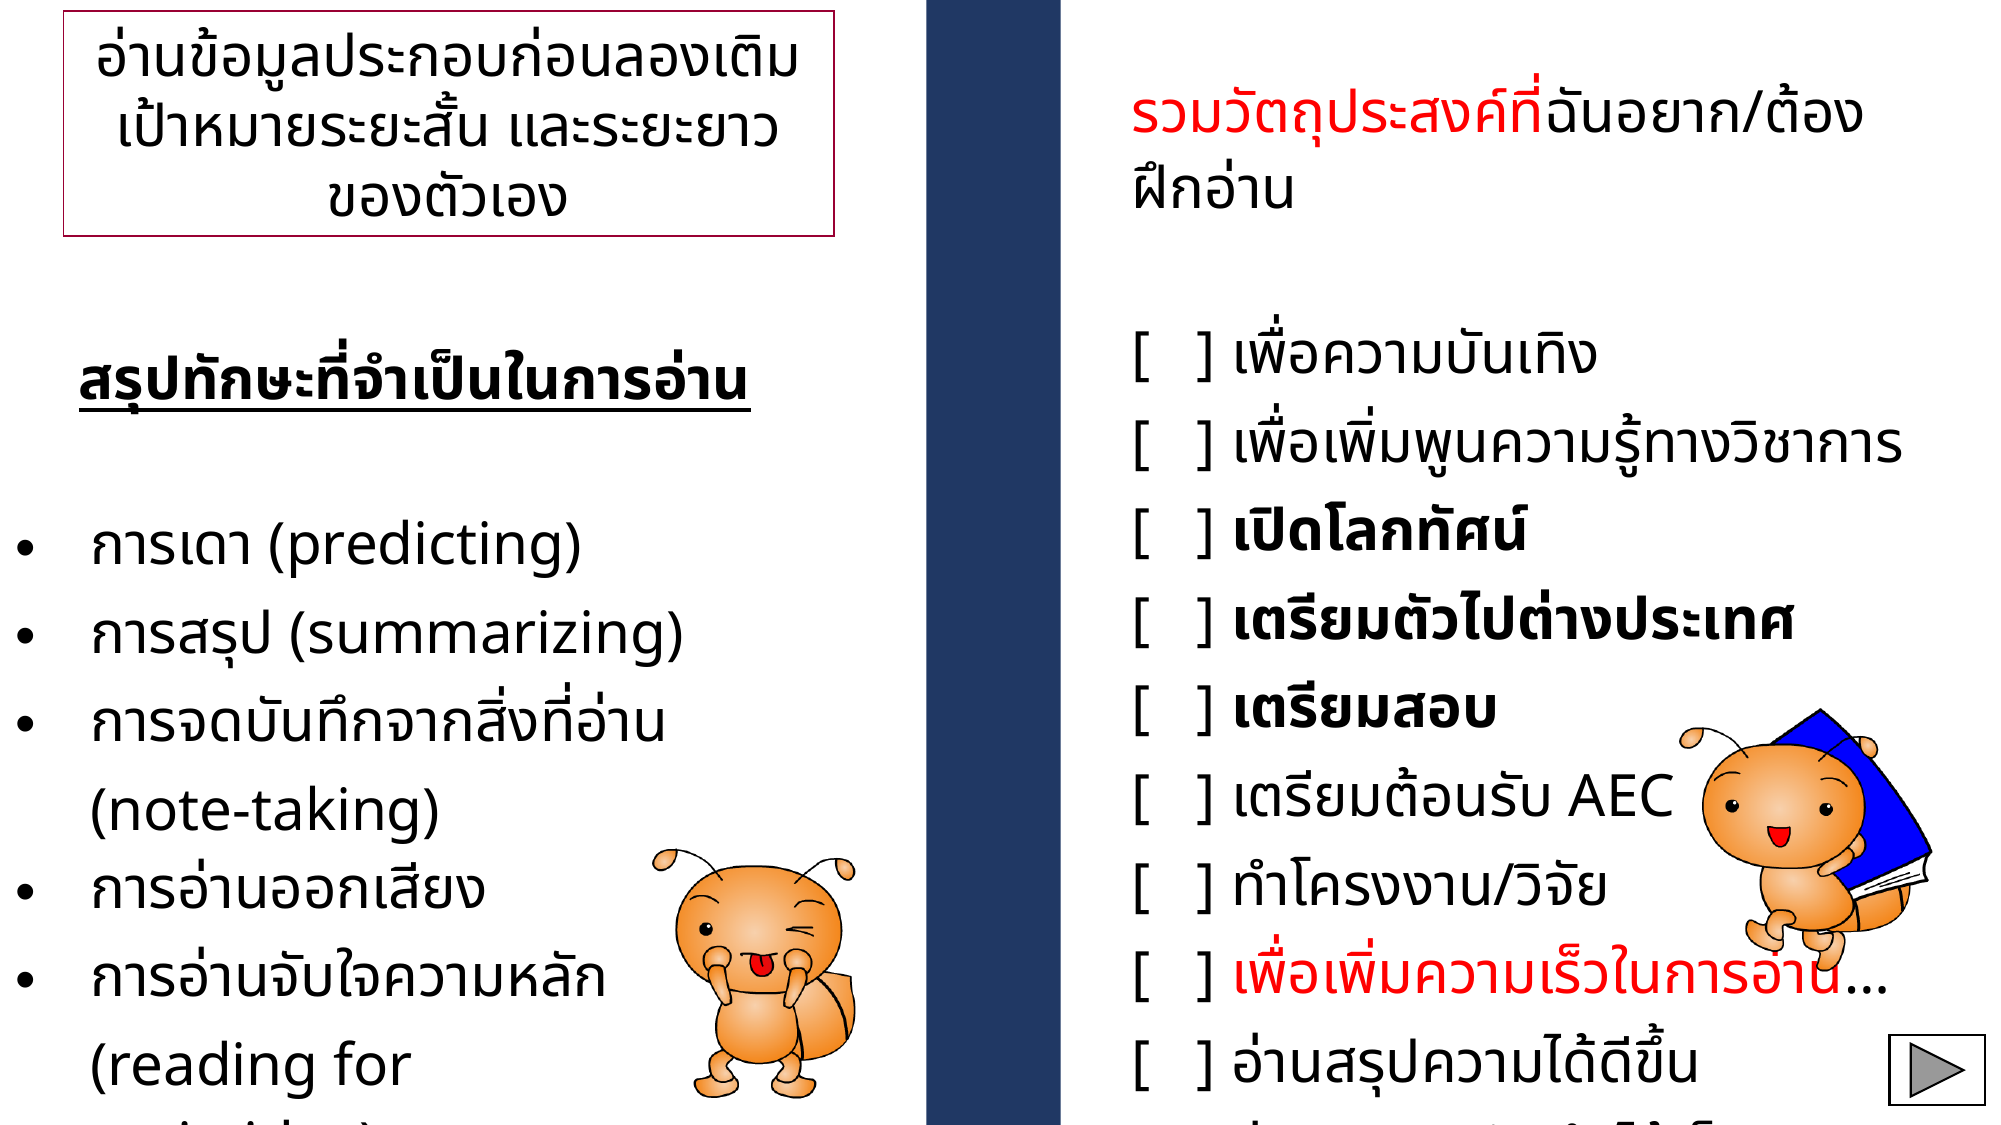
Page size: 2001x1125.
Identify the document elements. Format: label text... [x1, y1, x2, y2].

table_header รวมวัตถุประสงค์ที่ฉันอยาก/ต้องฝึกอ่าน [ ] เพื่อความบันเทิง [ ] เพื่อเพิ่มพูนความรู้ทางวิชาการ [ ] เปิดโลกทัศน์ [ ] เตรียมตัวไปต่างประเทศ [ ] เตรียมสอบ [ ] เตรียมต้อนรับ AEC [ ] ทำโครงงาน/วิจัย [ ] เพื่อเพิ่มความเร็วในการอ่าน… [ ] อ่านสรุปความได้ดีขึ้น [ ] อ่านและจดบันทึกได้เร็ว [ ] ………………………… [1117, 63, 1946, 1125]
picture [652, 848, 856, 1106]
table_header สรุปทักษะที่จำเป็นในการอ่าน การเดา (predicting) การสรุป (summarizing) การจดบันทึกจากสิ่งที่อ่าน (note-taking) การอ่านออกเสียง การอ่านจับใจความหลัก (reading for main idea) การเดาศัพท์จากบริบท (guessing meaning from the context) [0, 340, 830, 1125]
picture [1679, 708, 1933, 975]
text_box [1946, 1034, 1986, 1106]
text_box อ่านข้อมูลประกอบก่อนลองเติมเป้าหมายระยะสั้น และระยะยาวของตัวเอง [63, 11, 834, 236]
text_box [925, 0, 1062, 1125]
